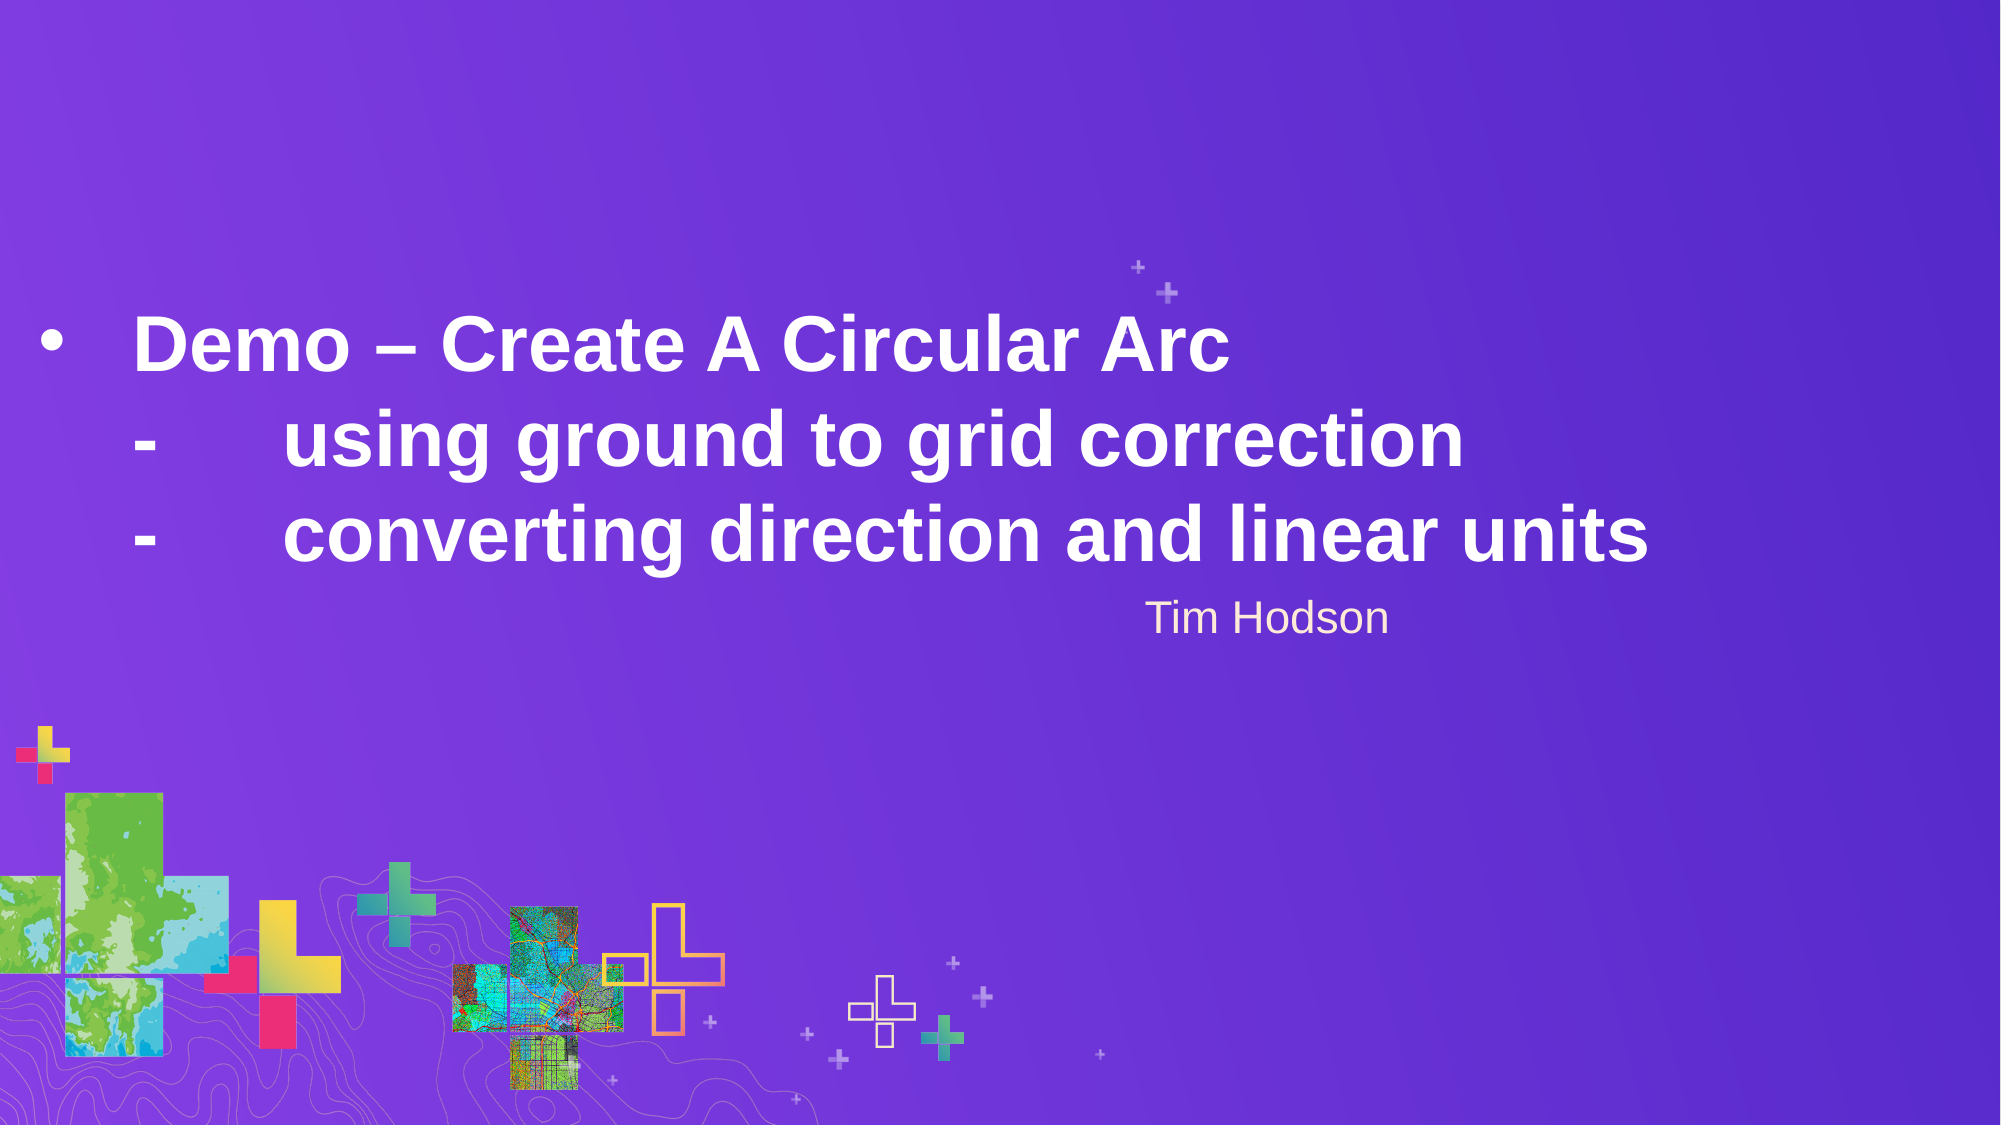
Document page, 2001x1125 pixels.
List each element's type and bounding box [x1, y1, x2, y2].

text_box [0, 0, 2000, 1125]
